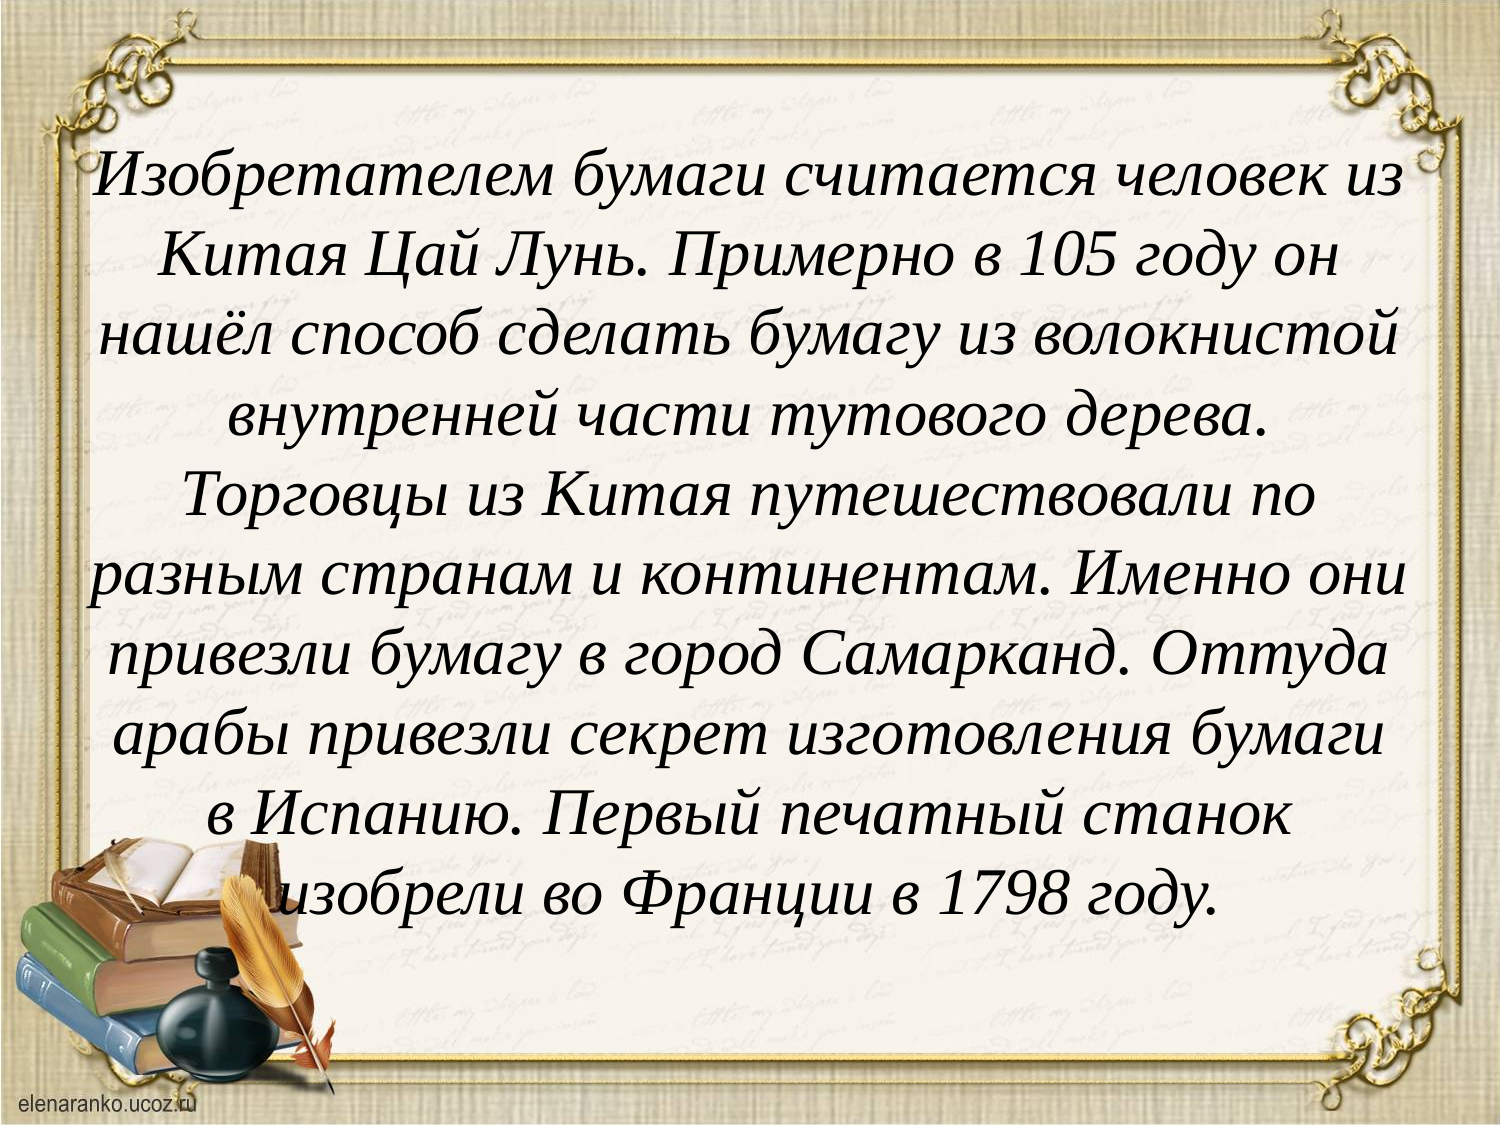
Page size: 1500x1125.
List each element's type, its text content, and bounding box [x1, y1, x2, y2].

title Изобретателем бумаги считается человек из Китая Цай Лунь. Примерно в 105 году он нашёл способ сделать бумагу из волокнистой внутренней части тутового дерева. Торговцы из Китая путешествовали по разным странам и континентам. Именно они привезли бумагу в город Самарканд. Оттуда арабы привезли секрет изготовления бумаги в Испанию. Первый печатный станок изобрели во Франции в 1798 году. [75, 45, 1425, 1012]
picture [0, 0, 1500, 1125]
